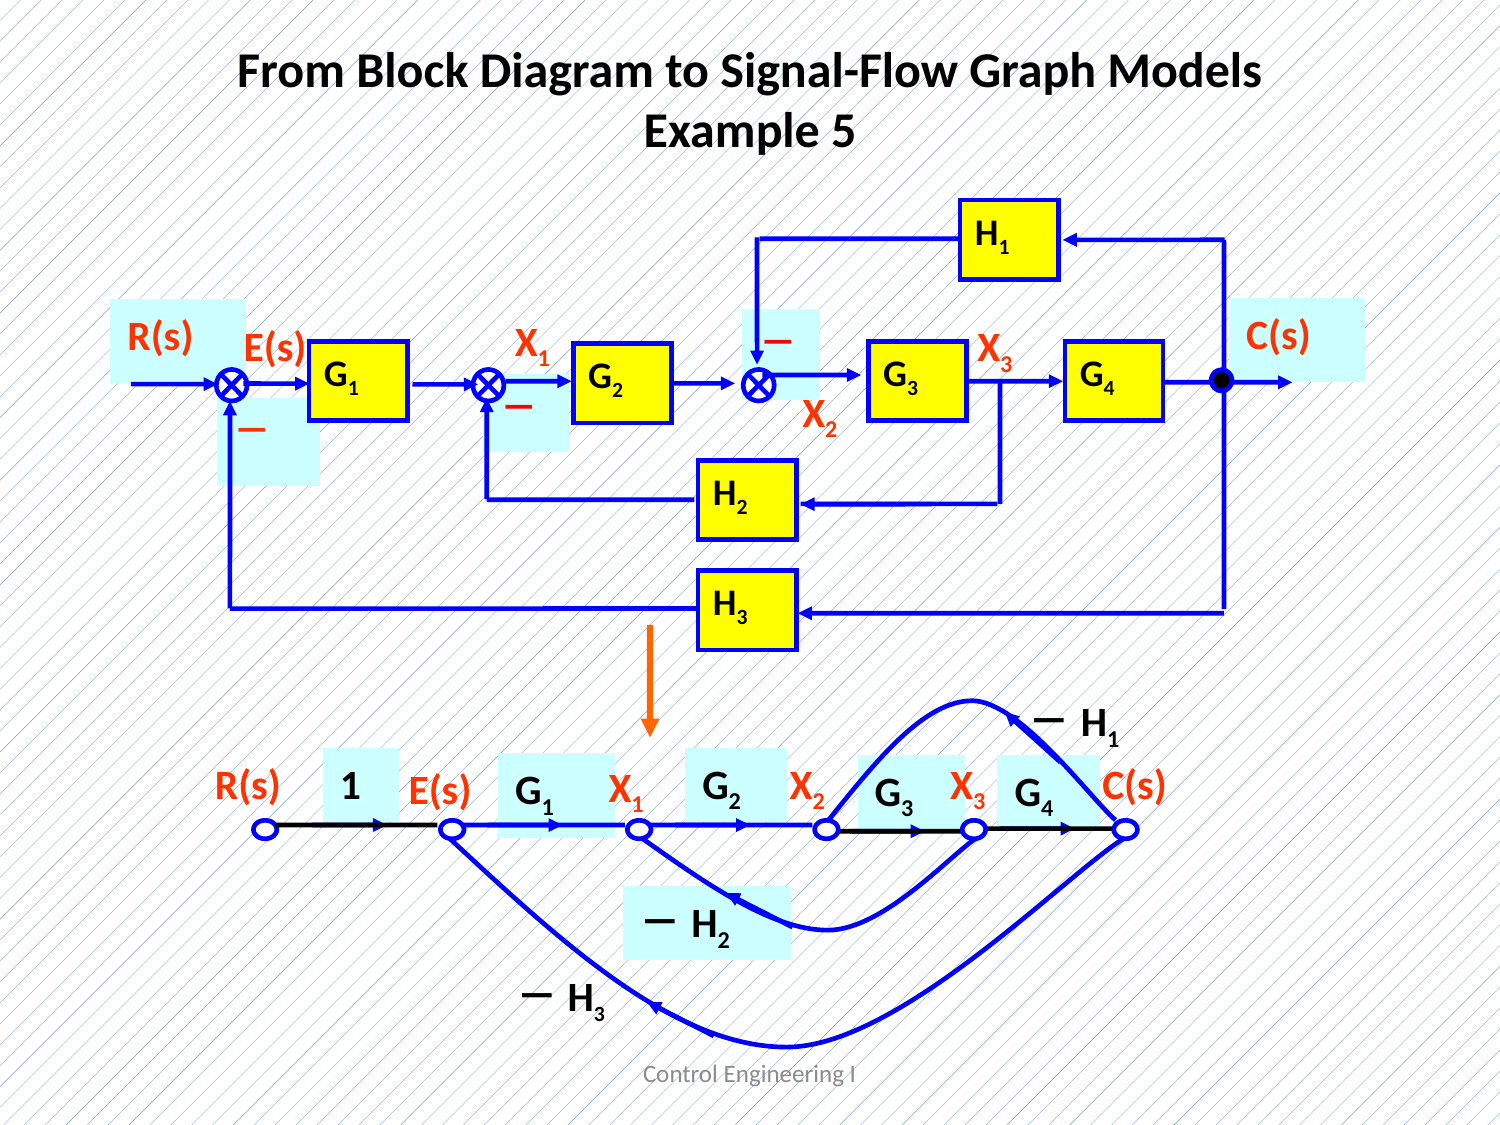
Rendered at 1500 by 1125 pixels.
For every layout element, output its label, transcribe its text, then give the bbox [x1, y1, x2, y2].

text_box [774, 749, 861, 839]
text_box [935, 749, 1031, 839]
title From Block Diagram to Signal-Flow Graph Models Example 5 [112, 28, 1388, 166]
text_box [643, 660, 657, 738]
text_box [449, 838, 1124, 1048]
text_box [593, 753, 679, 839]
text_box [828, 687, 1134, 821]
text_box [199, 749, 326, 839]
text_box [649, 749, 813, 826]
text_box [1087, 749, 1201, 839]
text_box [112, 199, 1363, 651]
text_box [492, 755, 589, 836]
footer Control Engineering I [512, 1057, 988, 1103]
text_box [389, 755, 492, 840]
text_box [274, 749, 438, 826]
